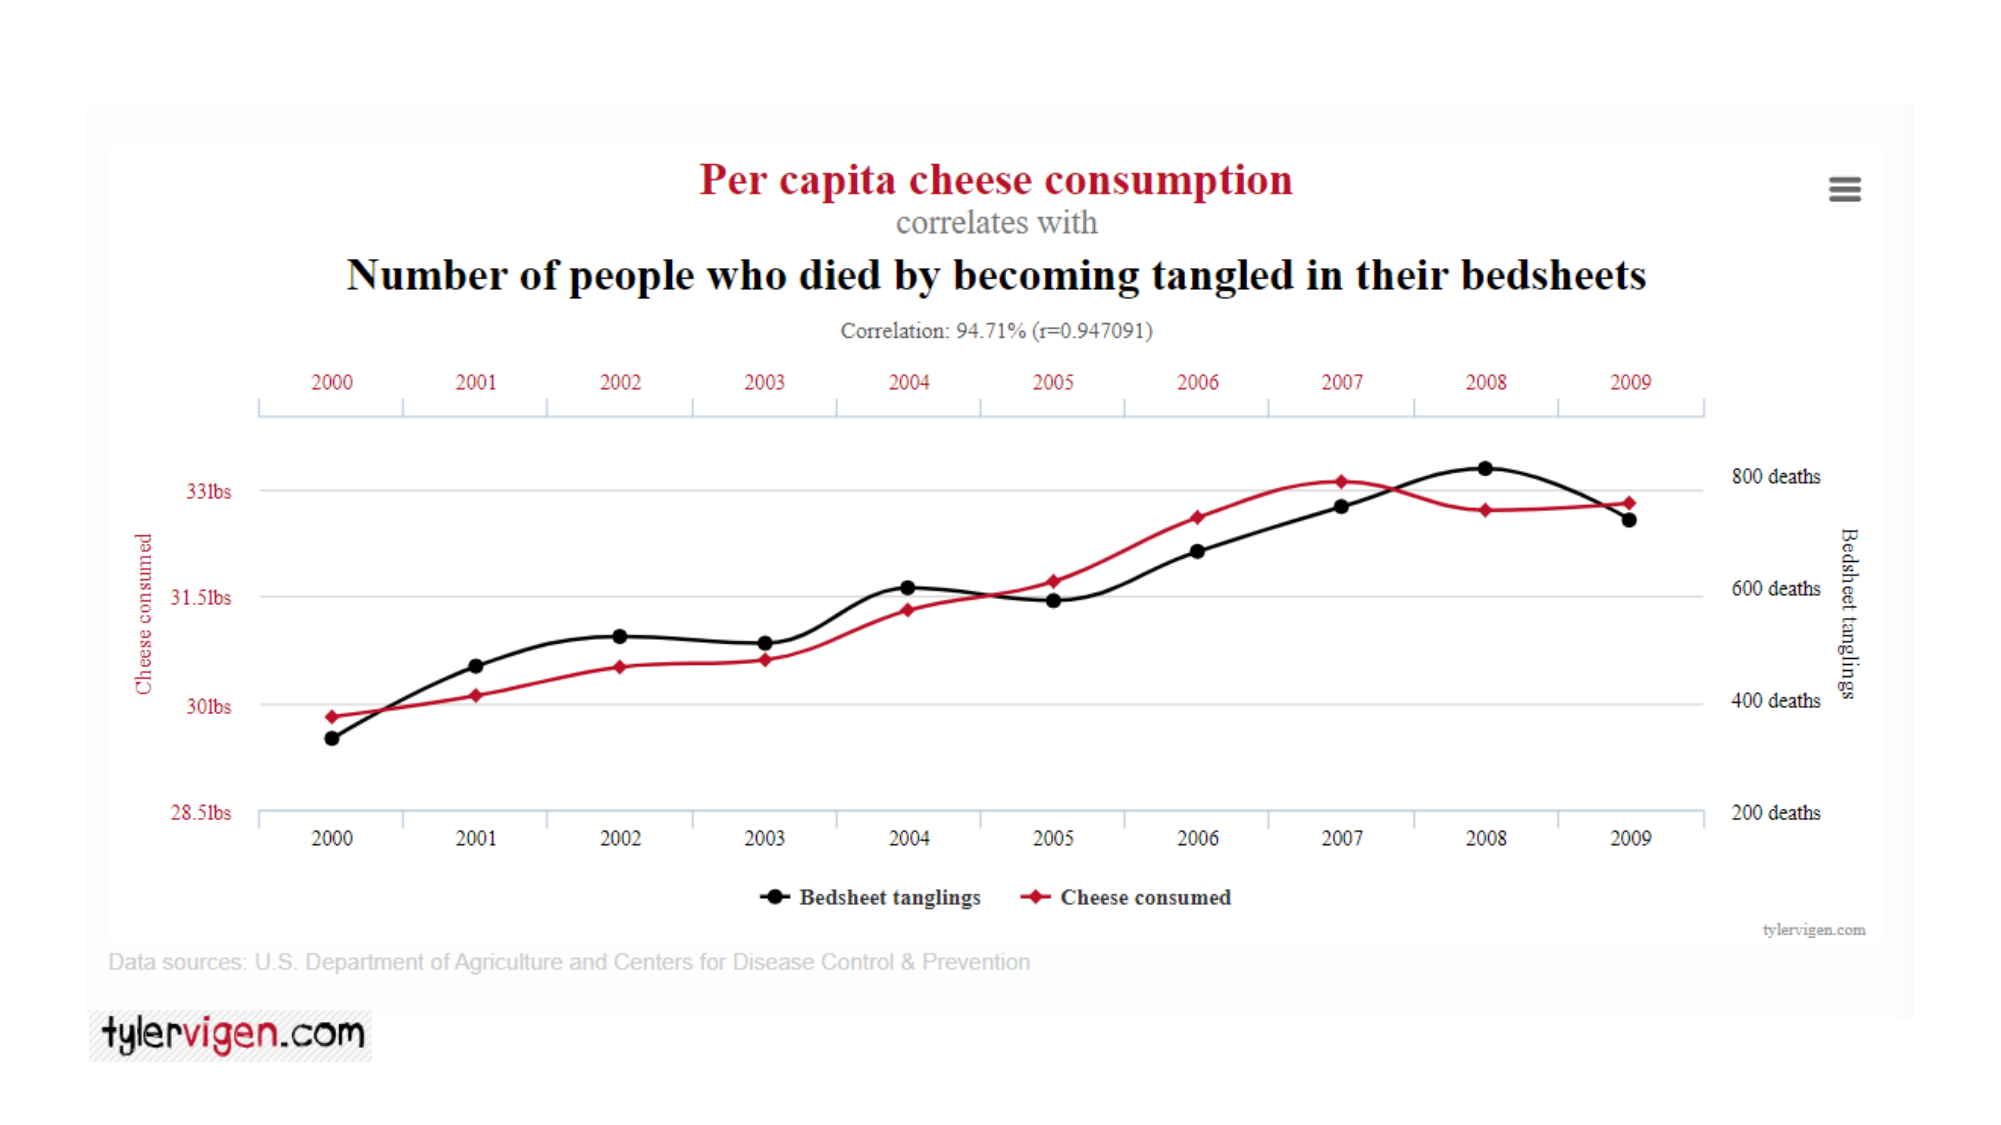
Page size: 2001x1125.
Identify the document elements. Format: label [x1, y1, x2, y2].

picture [85, 104, 1915, 1063]
